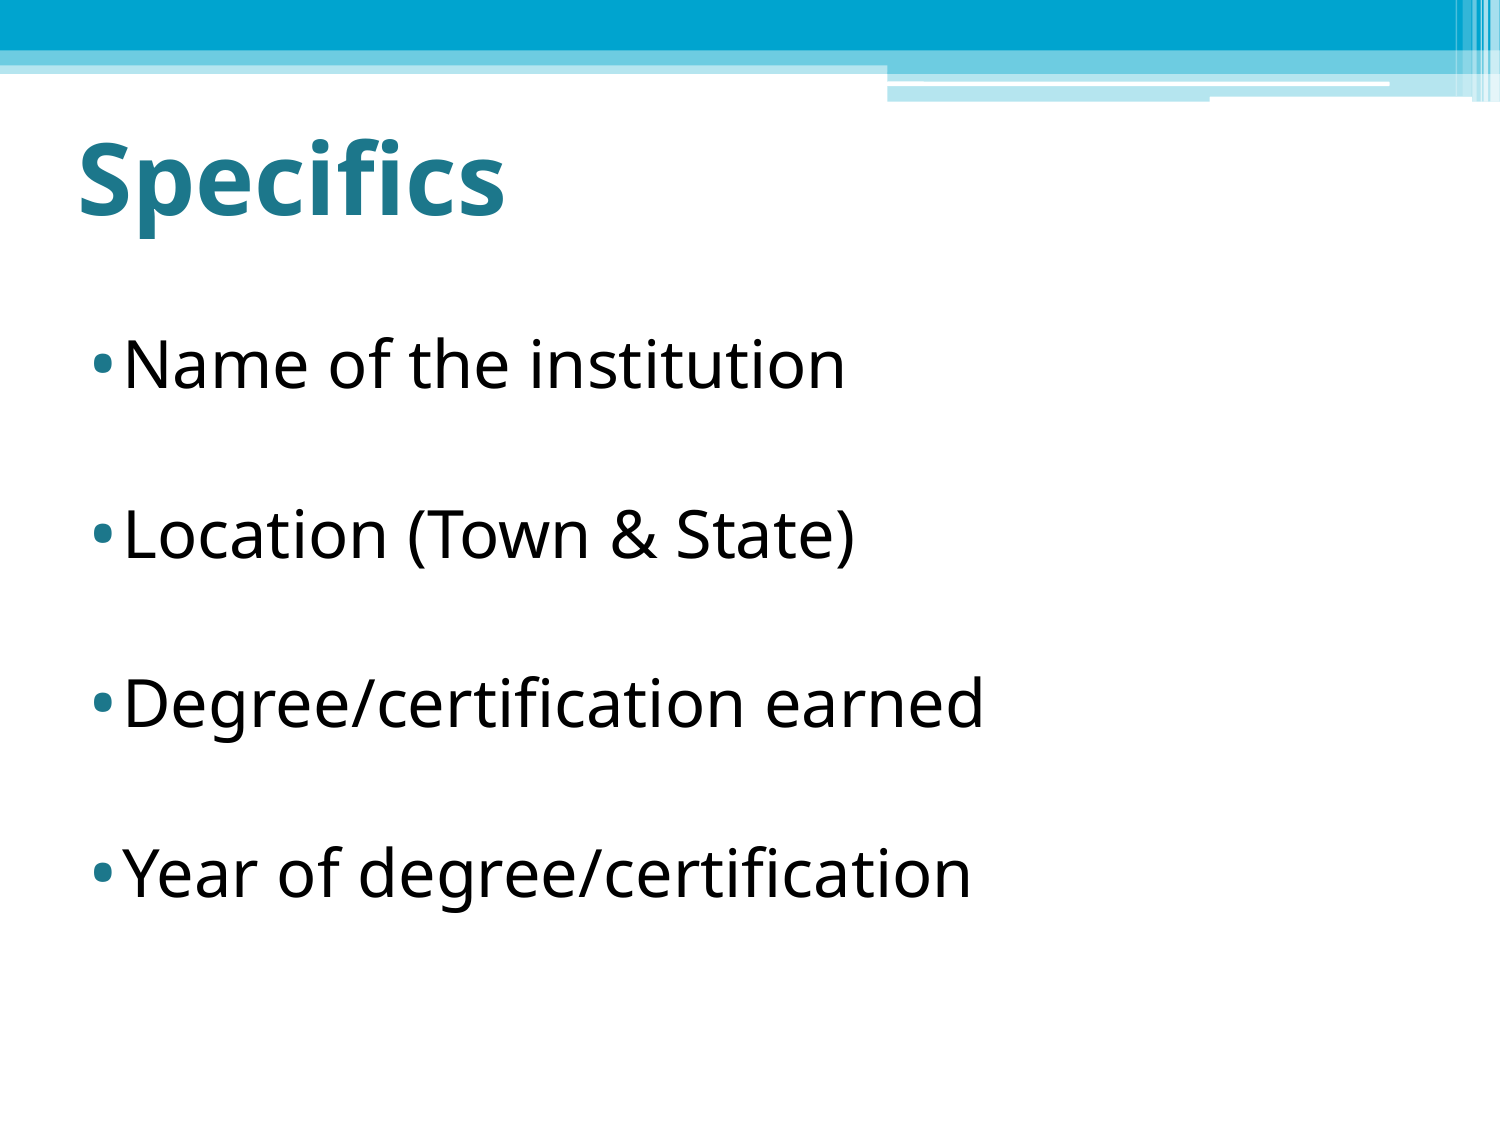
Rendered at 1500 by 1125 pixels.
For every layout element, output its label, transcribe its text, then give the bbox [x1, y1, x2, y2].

title Specifics [62, 87, 1413, 263]
list Name of the institution Location (Town & State) Degree/certification earned Year of degree/certification [62, 314, 1442, 1038]
